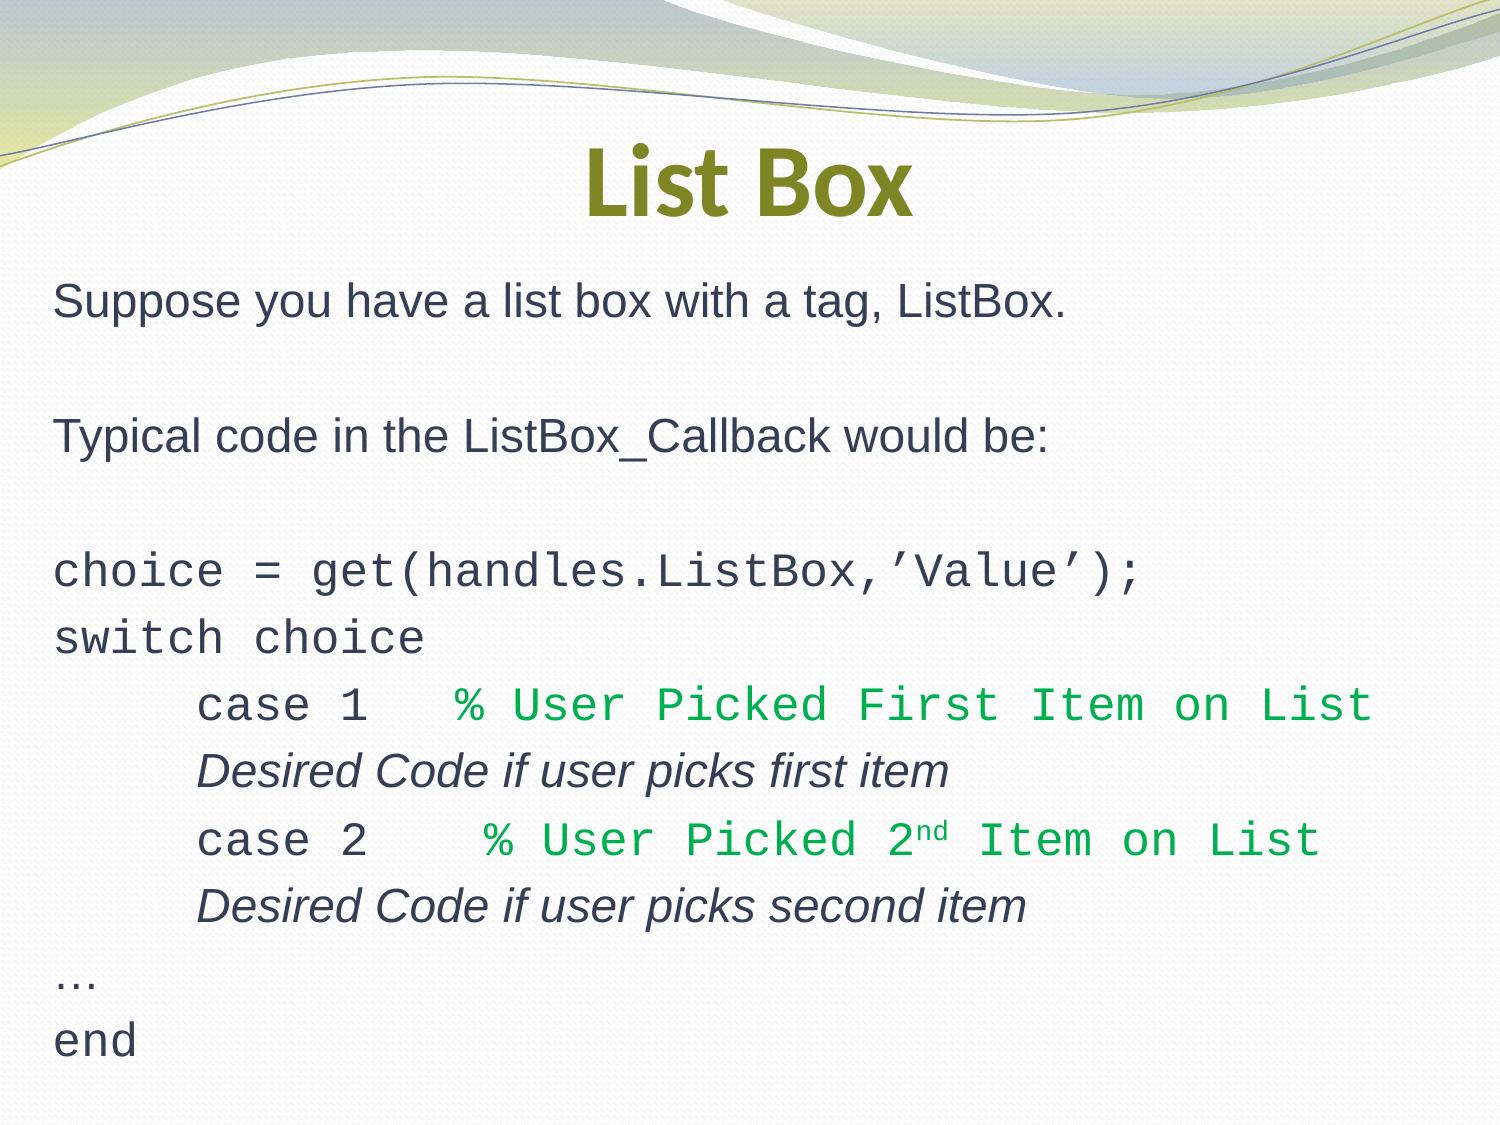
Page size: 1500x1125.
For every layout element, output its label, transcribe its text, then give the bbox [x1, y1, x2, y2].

title List Box [75, 50, 1425, 238]
list Suppose you have a list box with a tag, ListBox. Typical code in the ListBox_Callback would be: choice = get(handles.ListBox,’Value’); switch choice case 1 % User Picked First Item on List Desired Code if user picks first item case 2 % User Picked 2nd Item on List Desired Code if user picks second item … end [37, 262, 1463, 1075]
